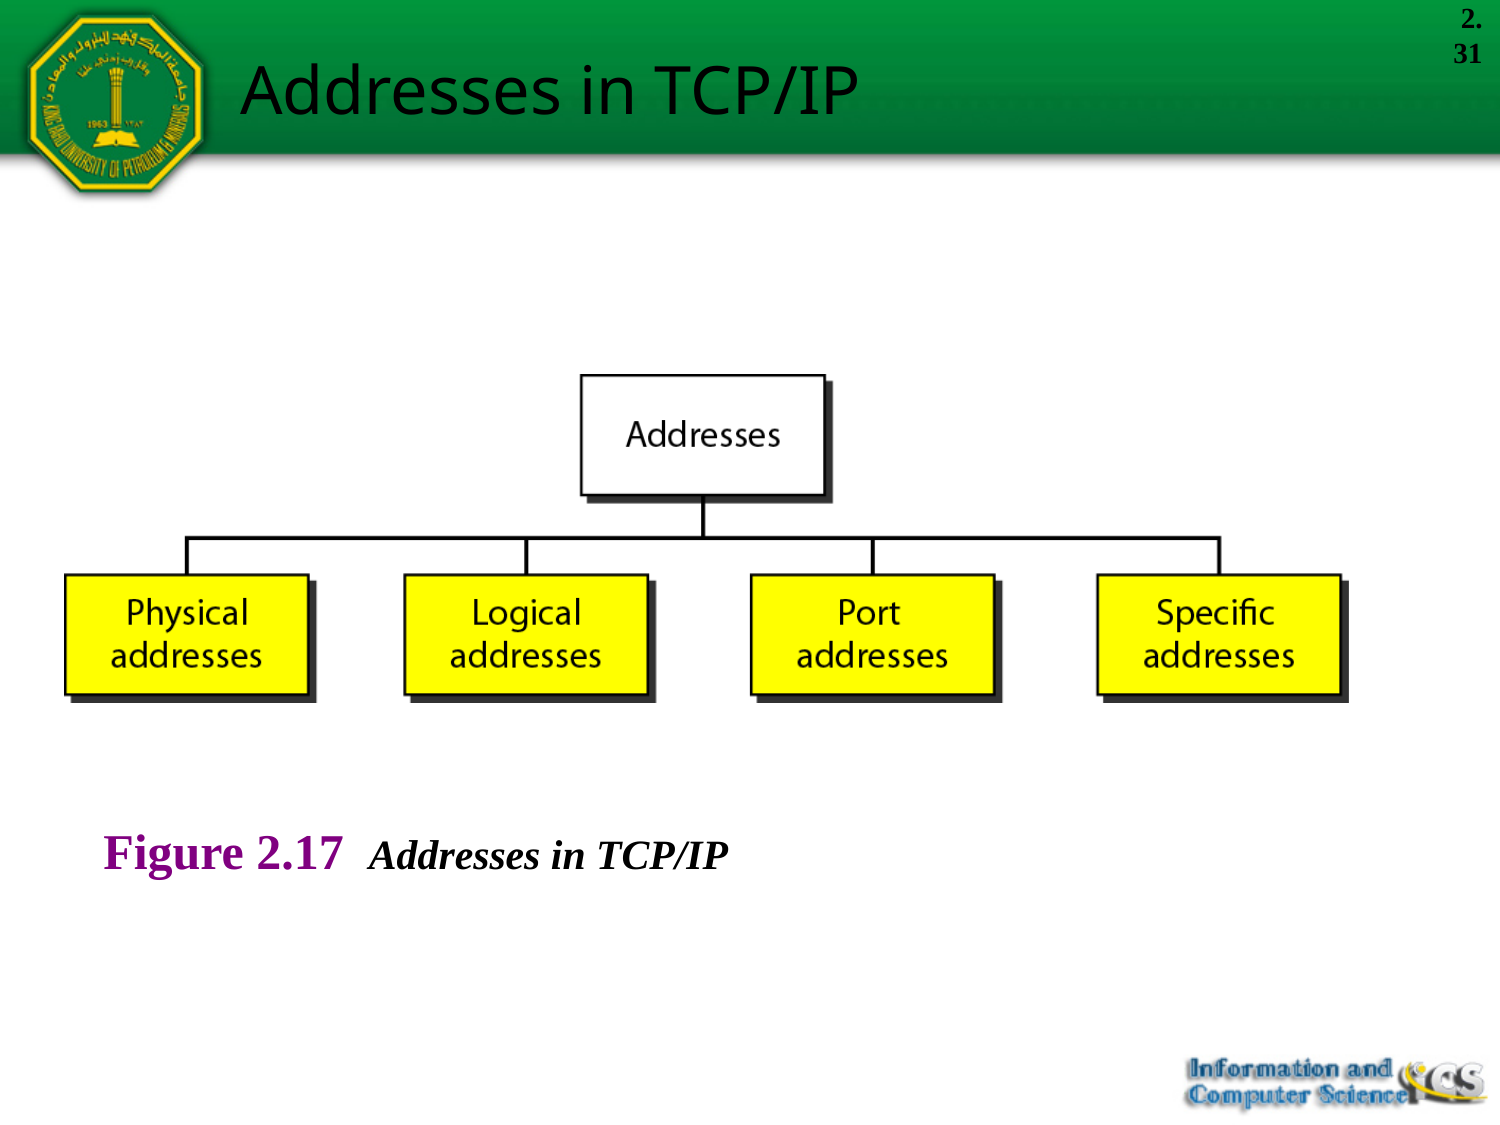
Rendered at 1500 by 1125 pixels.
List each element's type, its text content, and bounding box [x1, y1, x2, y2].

text_box Figure 2.17 Addresses in TCP/IP [88, 812, 744, 888]
slide_number 2.31 [1425, 4, 1498, 65]
picture [0, 0, 1500, 1125]
title Addresses in TCP/IP [225, 24, 1475, 150]
